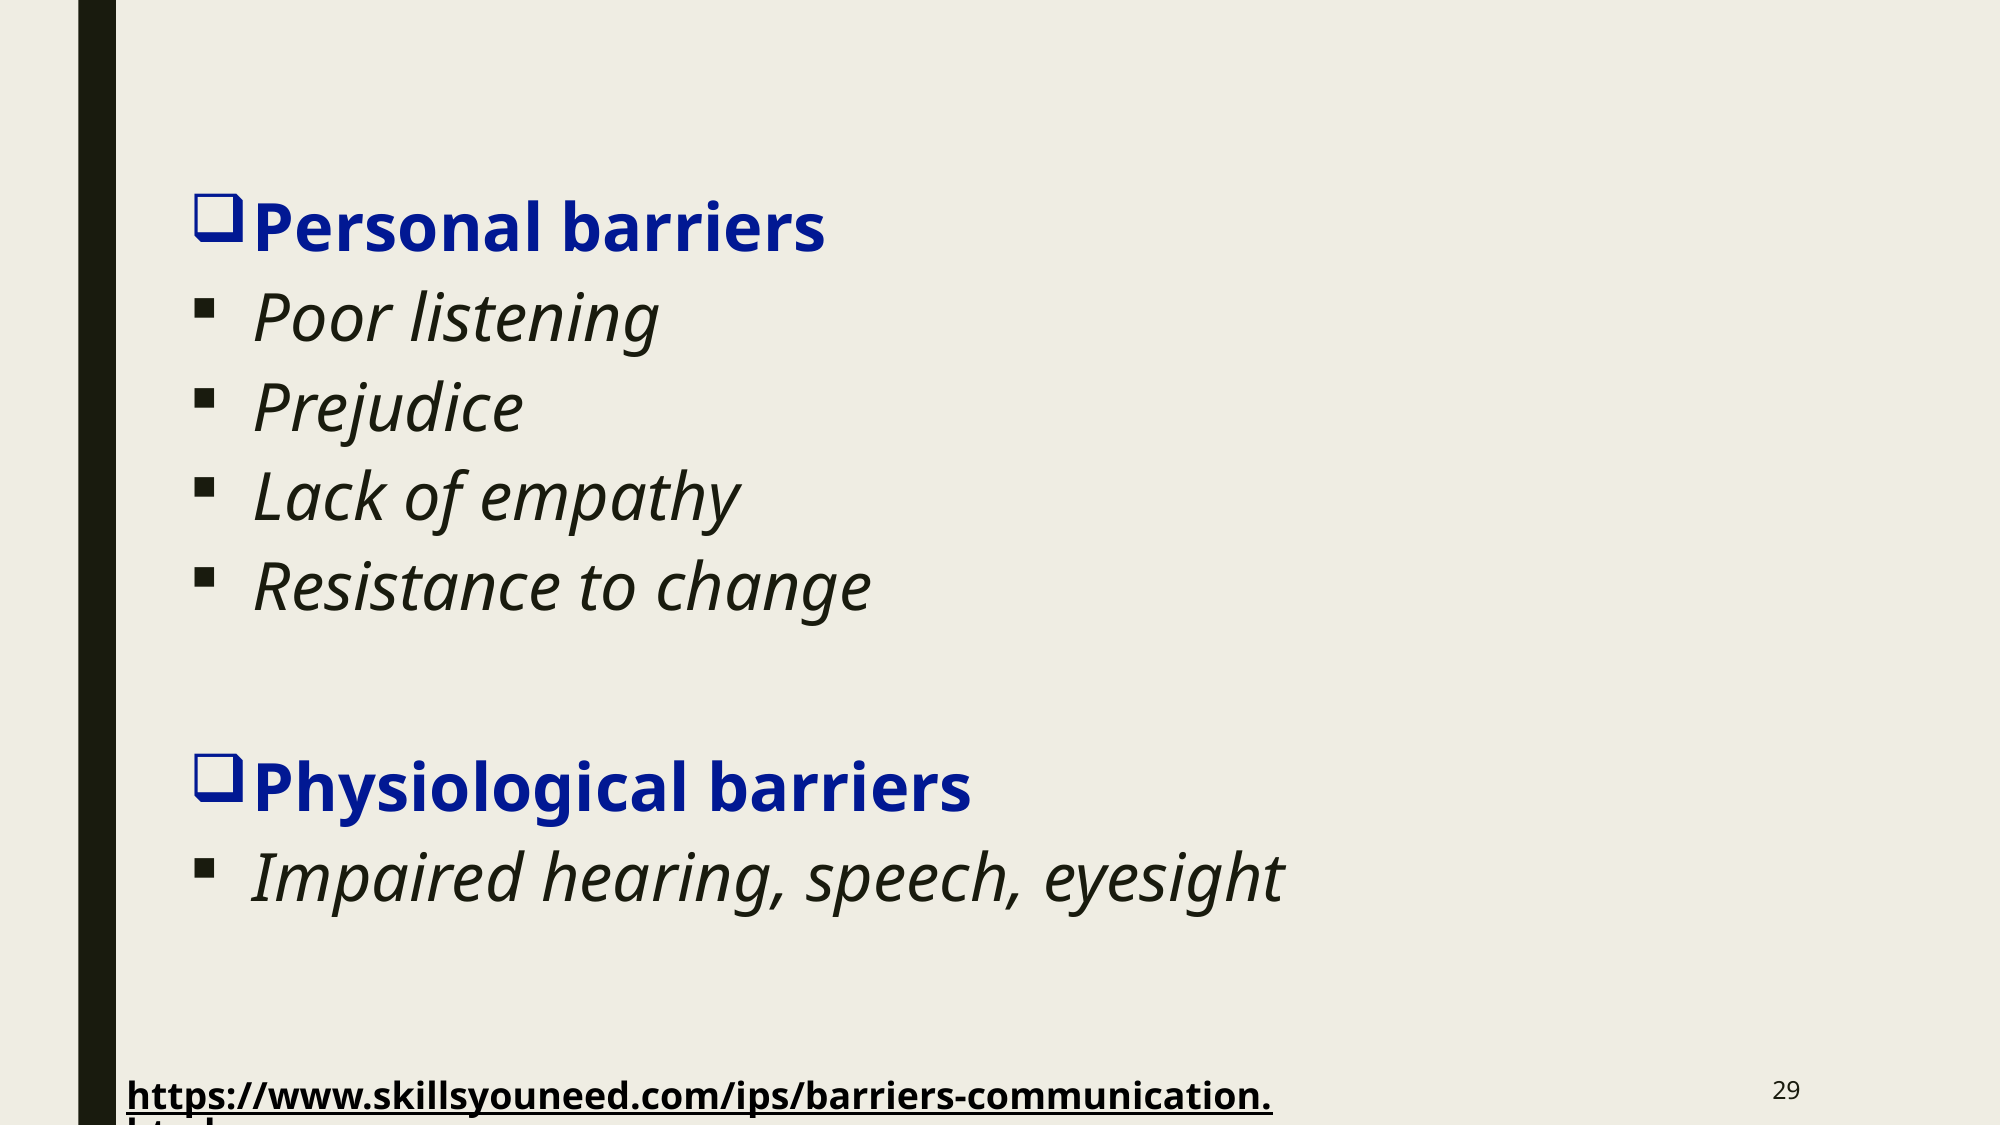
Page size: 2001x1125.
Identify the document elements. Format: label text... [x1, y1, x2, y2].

slide_number 29 [1553, 1058, 1816, 1125]
list Personal barriers Poor listening Prejudice Lack of empathy Resistance to change Physiological barriers Impaired hearing, speech, eyesight [174, 78, 1900, 1023]
text_box https://www.skillsyouneed.com/ips/barriers-communication.html [111, 1064, 1293, 1125]
